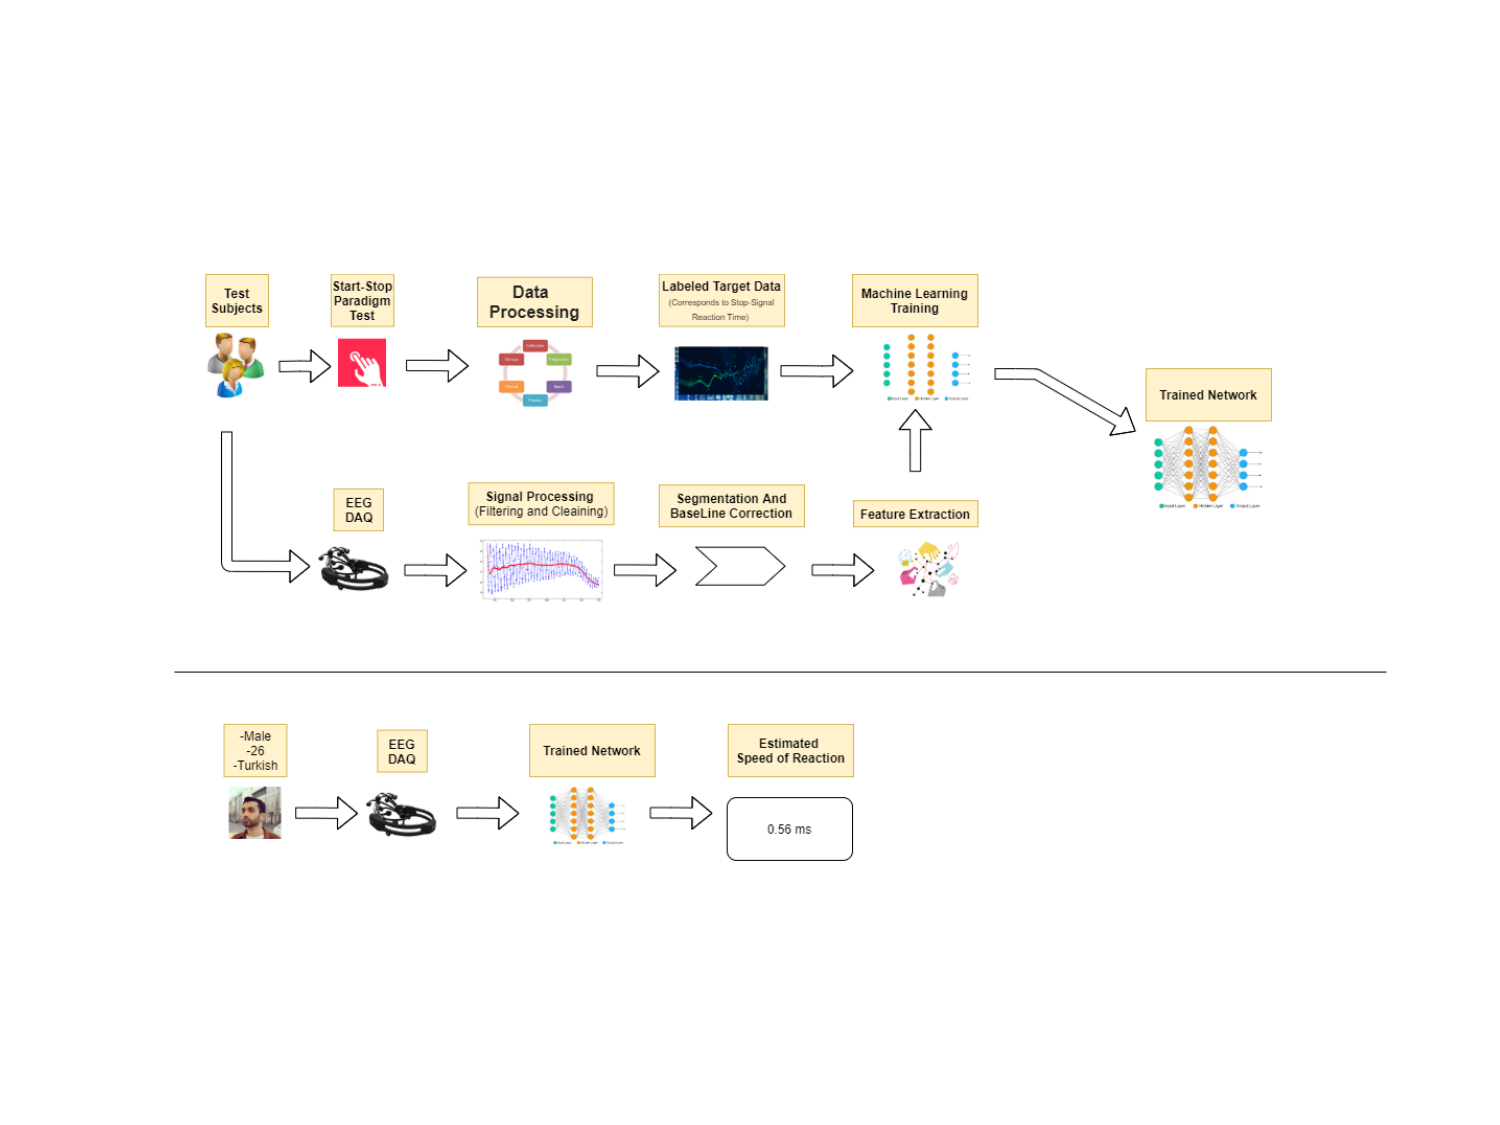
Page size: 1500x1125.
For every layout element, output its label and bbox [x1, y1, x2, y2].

list [174, 274, 1388, 862]
